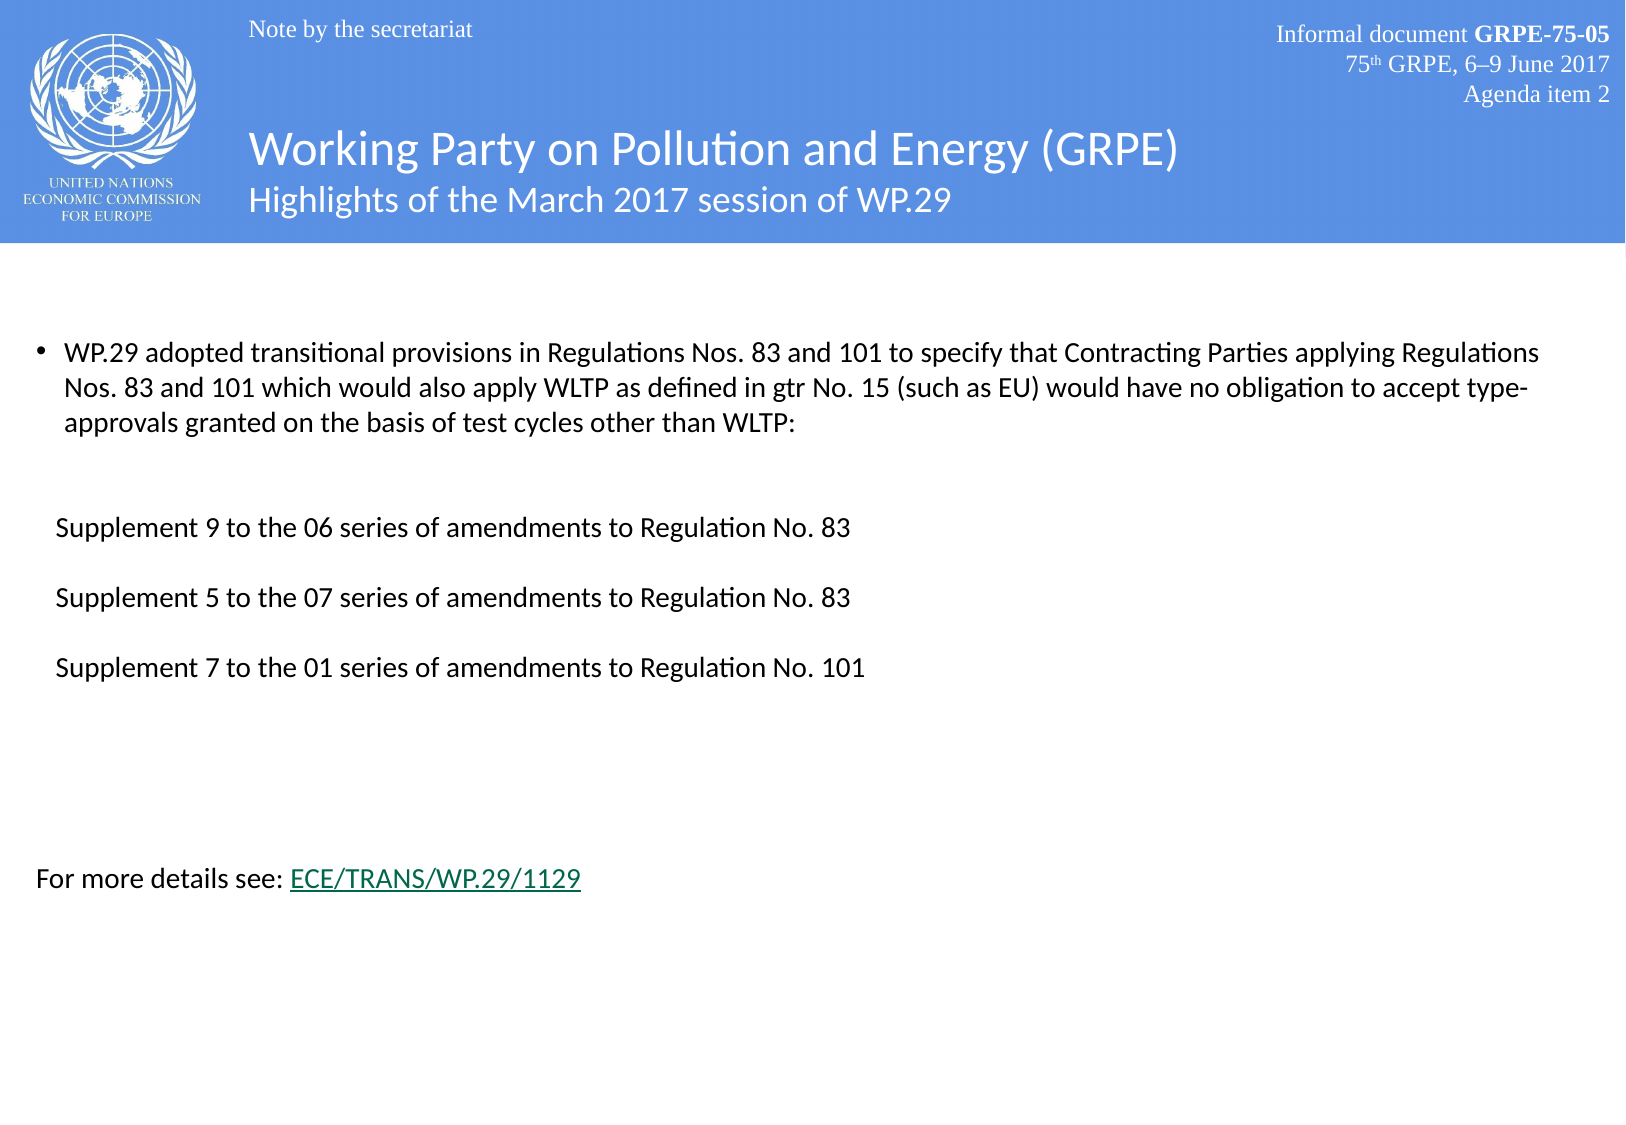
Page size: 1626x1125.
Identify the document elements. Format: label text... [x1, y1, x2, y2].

list WP.29 adopted transitional provisions in Regulations Nos. 83 and 101 to specify that Contracting Parties applying Regulations Nos. 83 and 101 which would also apply WLTP as defined in gtr No. 15 (such as EU) would have no obligation to accept type-approvals granted on the basis of test cycles other than WLTP: Supplement 9 to the 06 series of amendments to Regulation No. 83 Supplement 5 to the 07 series of amendments to Regulation No. 83 Supplement 7 to the 01 series of amendments to Regulation No. 101 For more details see: ECE/TRANS/WP.29/1129 [21, 255, 1604, 1125]
text_box Note by the secretariat [233, 4, 697, 50]
picture [0, 0, 1626, 1125]
text_box Informal document GRPE-75-05 75th GRPE, 6–9 June 2017 Agenda item 2 [1073, 10, 1625, 115]
title Working Party on Pollution and Energy (GRPE) Highlights of the March 2017 session of WP.29 [233, 68, 1593, 255]
